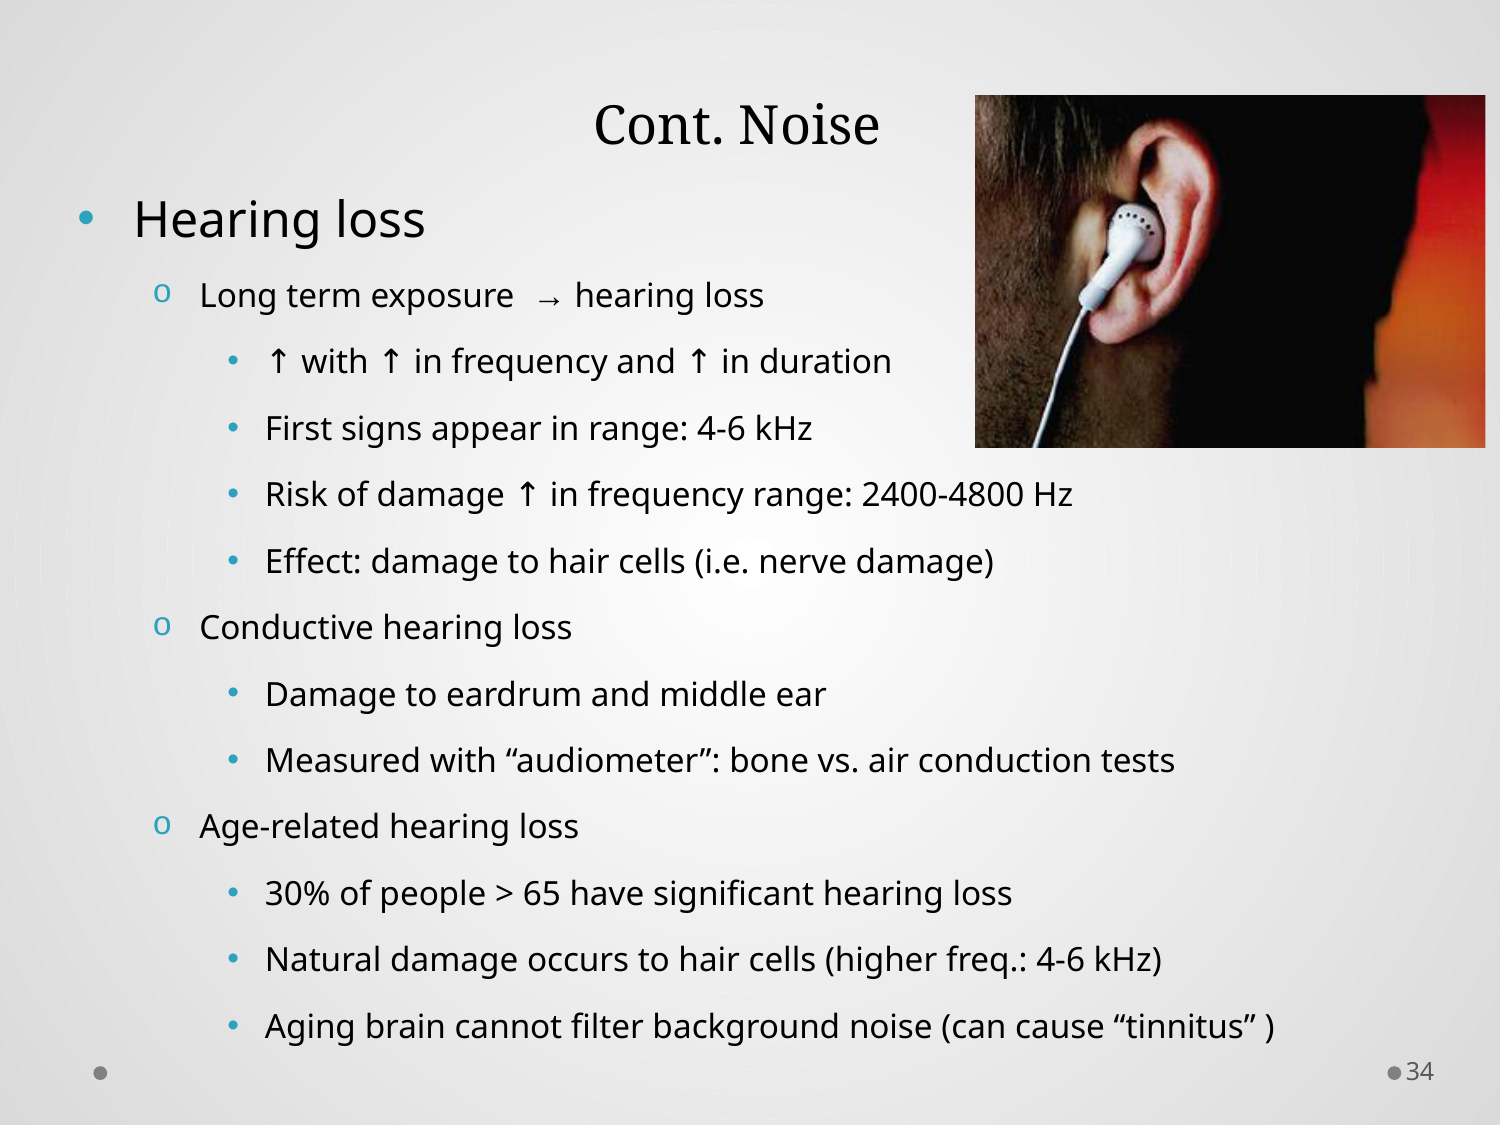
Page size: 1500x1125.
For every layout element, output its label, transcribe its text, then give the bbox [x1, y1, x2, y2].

picture [974, 94, 1486, 449]
title Cont. Noise [62, 62, 1413, 149]
slide_number 34 [1401, 1042, 1494, 1103]
list Hearing loss Long term exposure → hearing loss ↑ with ↑ in frequency and ↑ in duration First signs appear in range: 4-6 kHz Risk of damage ↑ in frequency range: 2400-4800 Hz Effect: damage to hair cells (i.e. nerve damage) Conductive hearing loss Damage to eardrum and middle ear Measured with “audiometer”: bone vs. air conduction tests Age-related hearing loss 30% of people > 65 have significant hearing loss Natural damage occurs to hair cells (higher freq.: 4-6 kHz) Aging brain cannot filter background noise (can cause “tinnitus” ) [62, 149, 1463, 1125]
